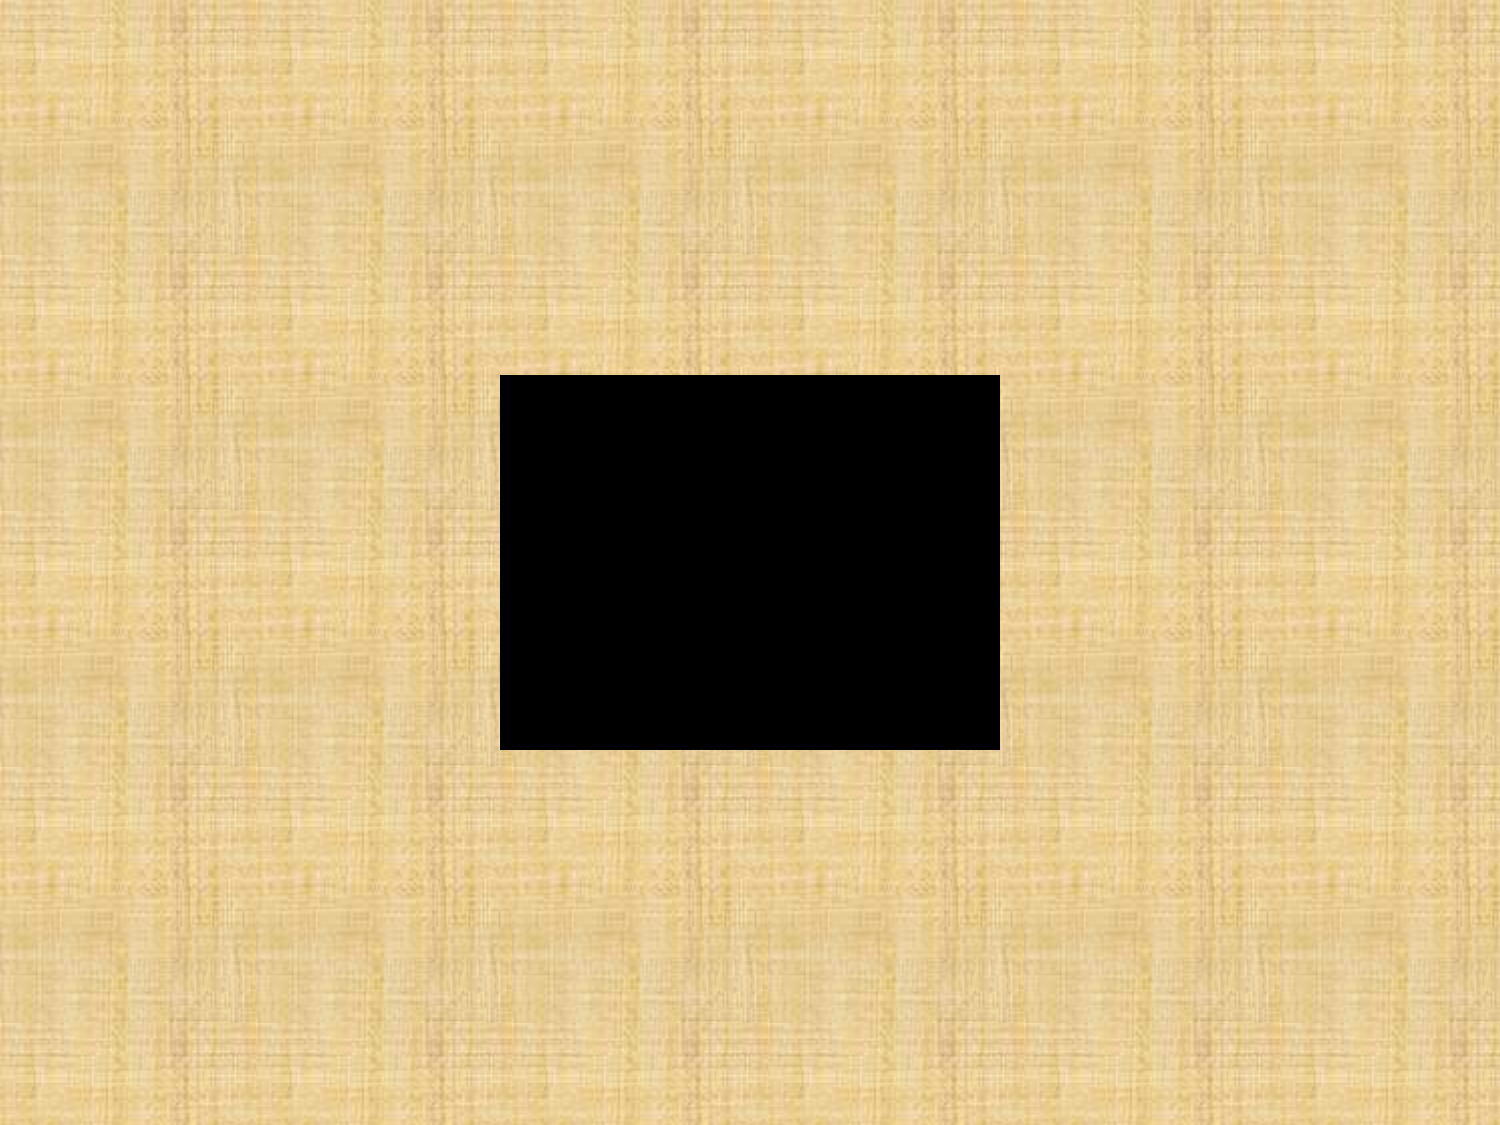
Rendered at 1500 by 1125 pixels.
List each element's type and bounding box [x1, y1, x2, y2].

picture [0, 0, 1500, 1125]
text_box [499, 374, 1001, 751]
